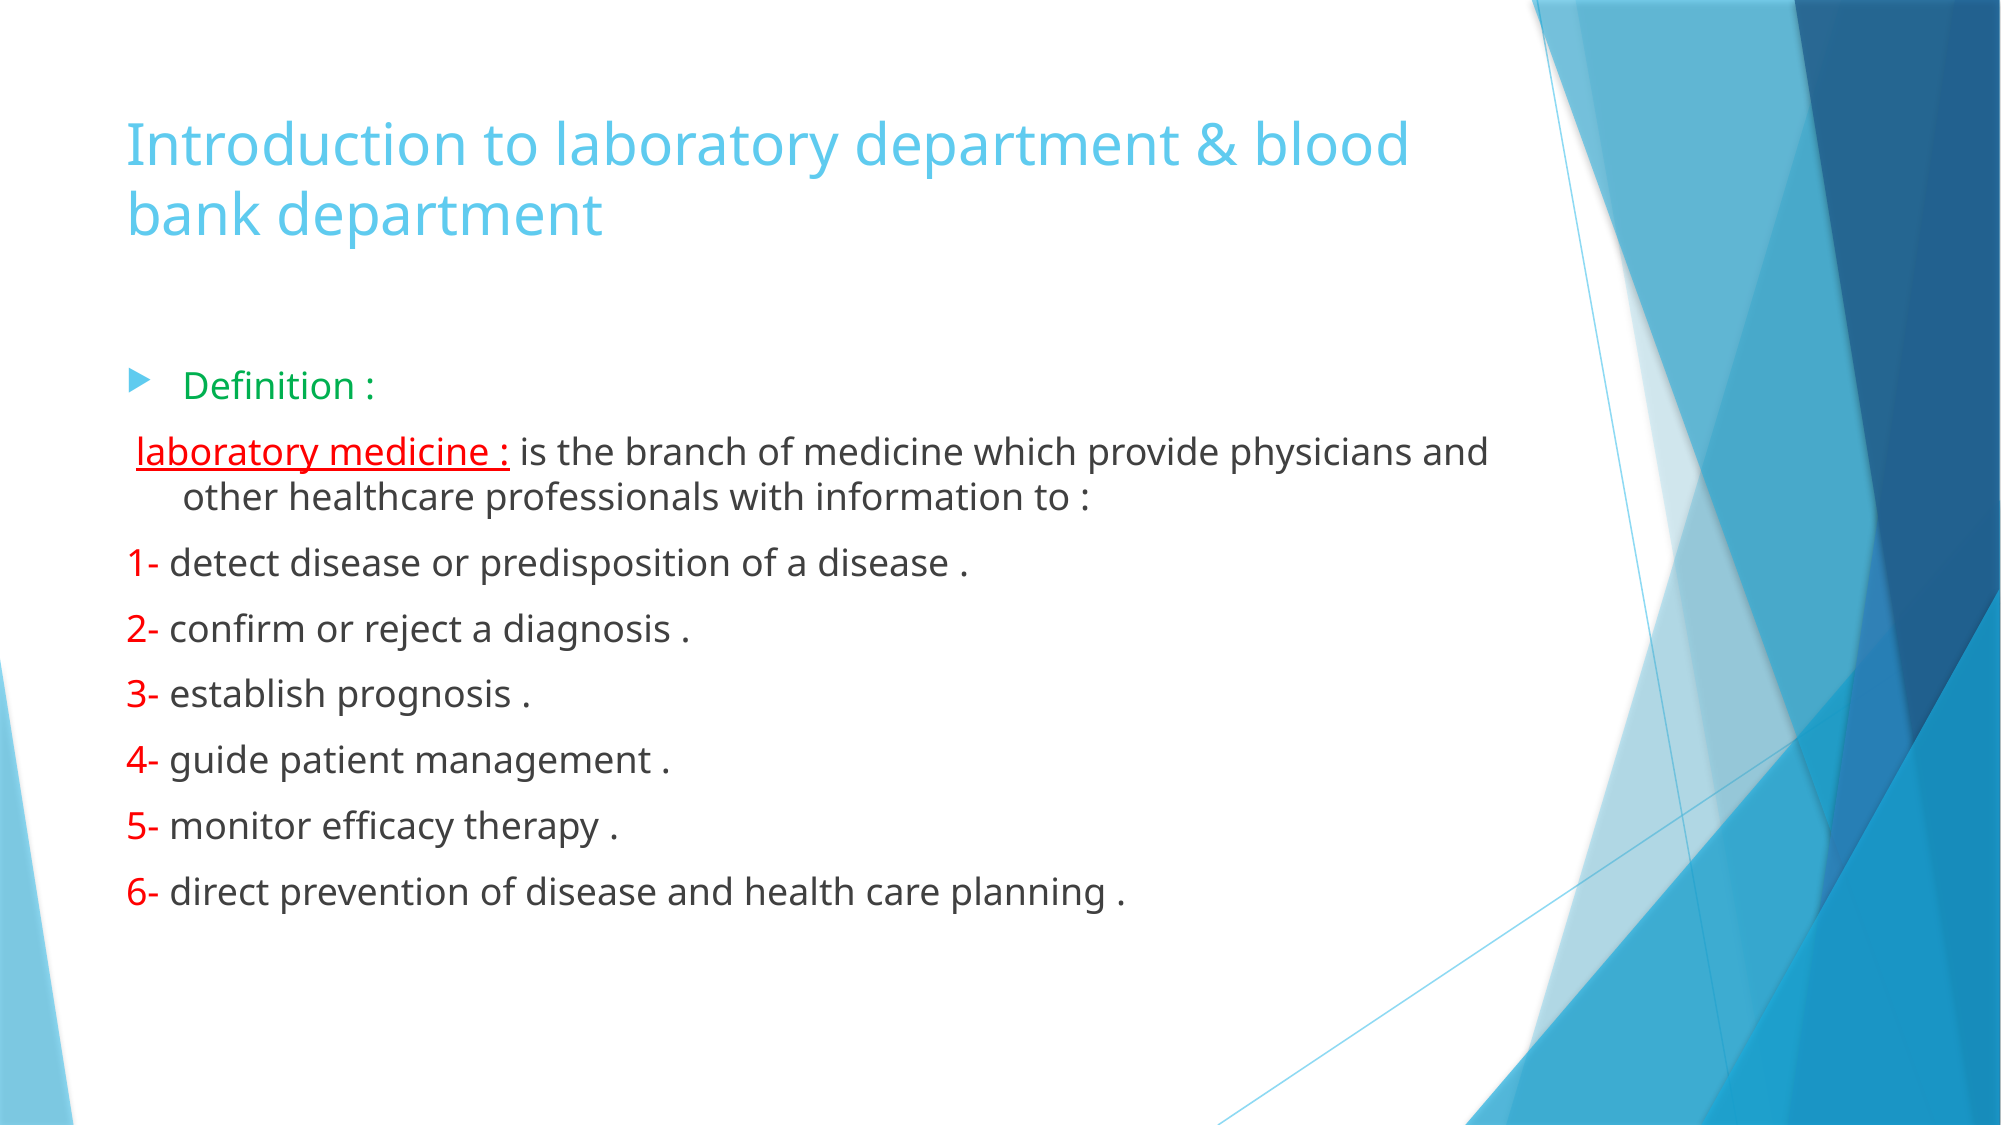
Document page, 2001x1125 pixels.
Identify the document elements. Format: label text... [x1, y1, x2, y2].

title Introduction to laboratory department & blood bank department [111, 99, 1522, 317]
list Definition : laboratory medicine : is the branch of medicine which provide physicians and other healthcare professionals with information to : 1- detect disease or predisposition of a disease . 2- confirm or reject a diagnosis . 3- establish prognosis . 4- guide patient management . 5- monitor efficacy therapy . 6- direct prevention of disease and health care planning . [111, 354, 1522, 992]
